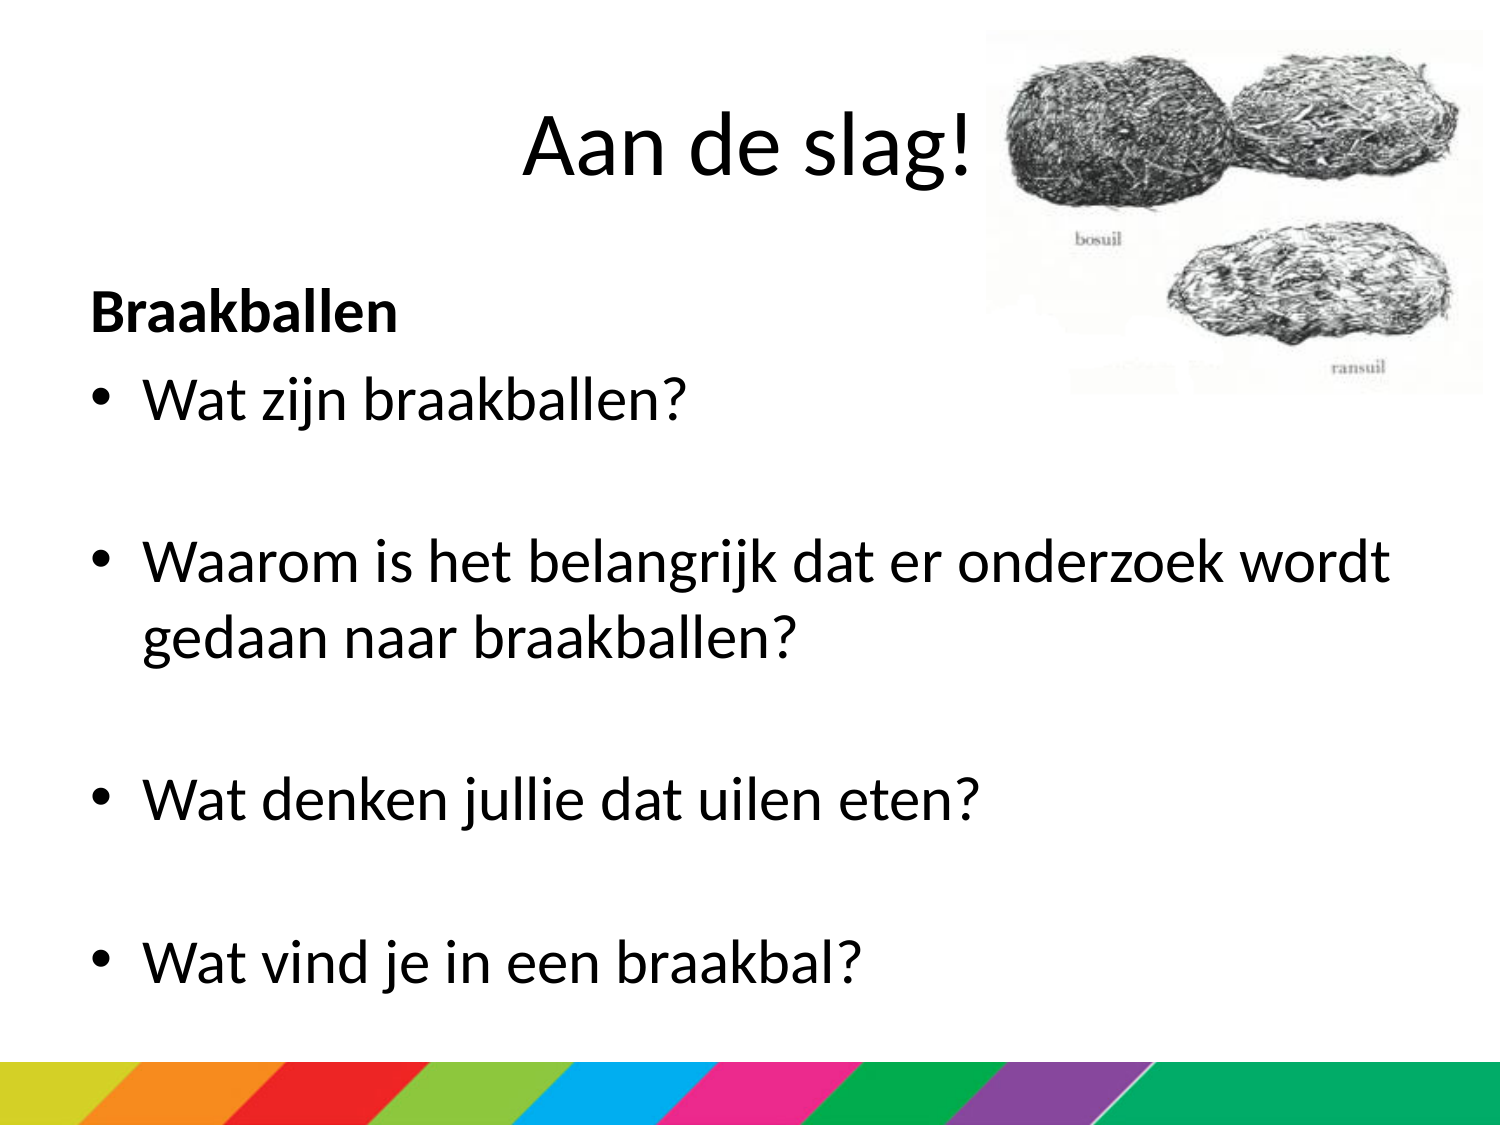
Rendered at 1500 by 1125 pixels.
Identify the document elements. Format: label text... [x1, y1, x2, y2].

picture [985, 30, 1483, 401]
picture [656, 1062, 1500, 1125]
picture [0, 1062, 574, 1125]
list Braakballen Wat zijn braakballen? Waarom is het belangrijk dat er onderzoek wordt gedaan naar braakballen? Wat denken jullie dat uilen eten? Wat vind je in een braakbal? [75, 262, 1425, 1005]
title Aan de slag! [75, 45, 980, 233]
